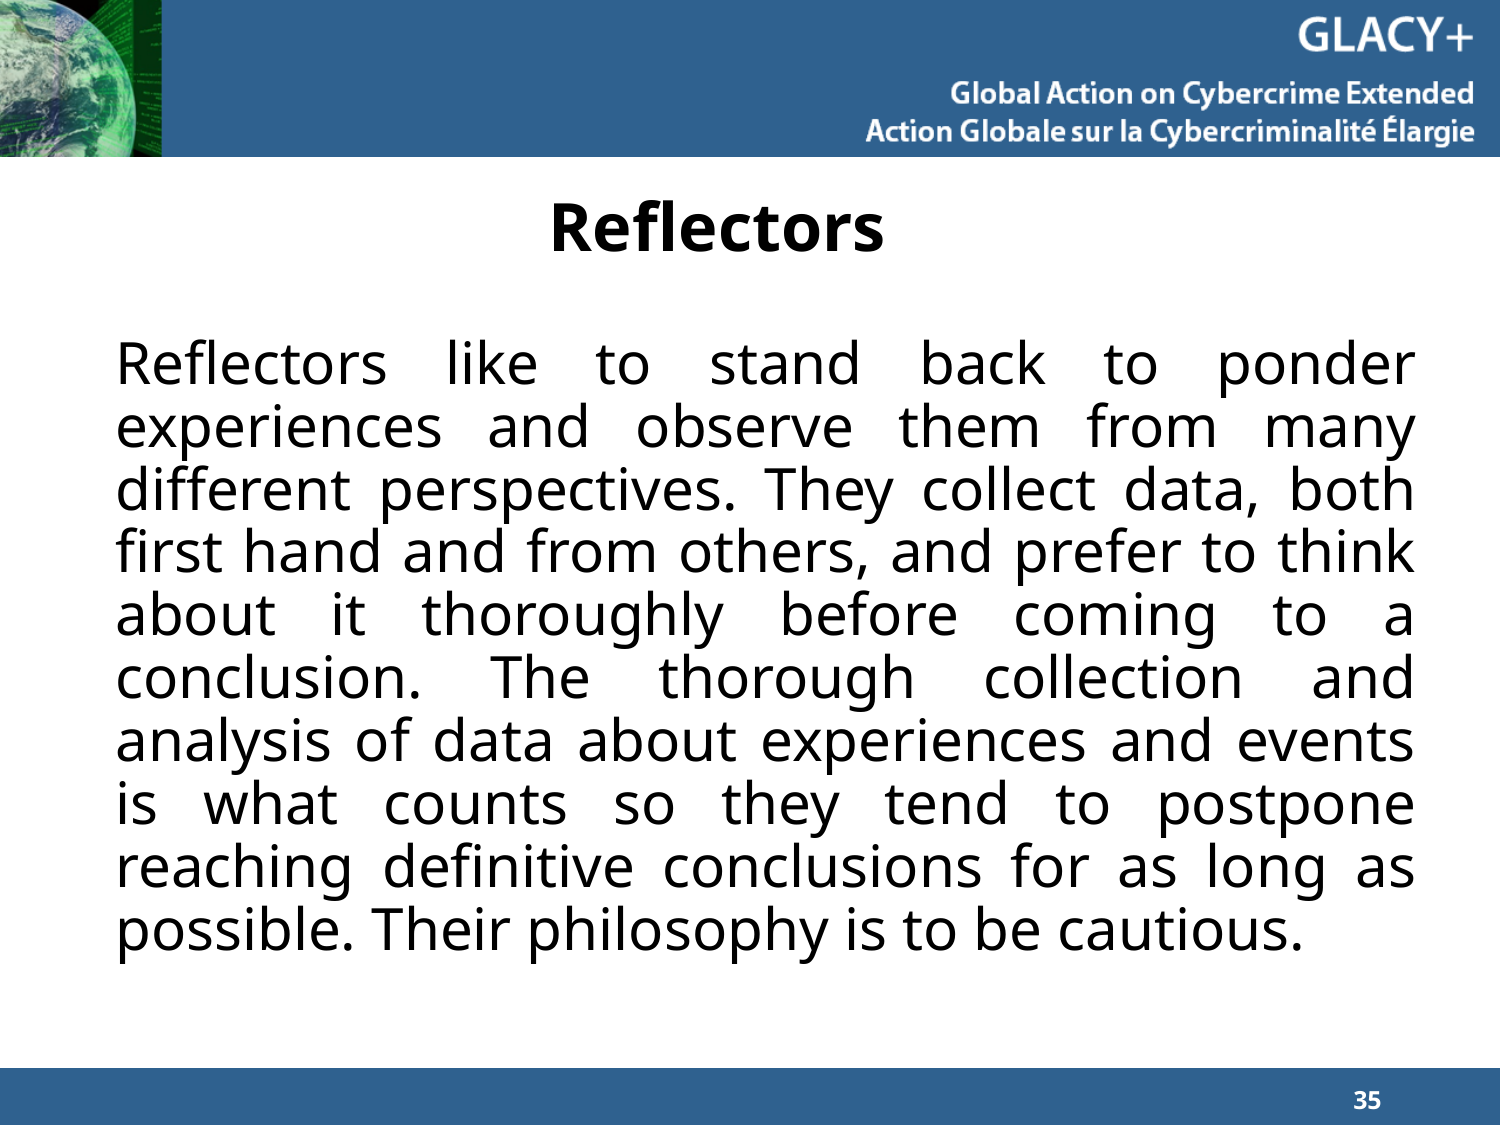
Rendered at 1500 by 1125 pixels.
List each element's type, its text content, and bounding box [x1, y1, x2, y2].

list Reflectors like to stand back to ponder experiences and observe them from many different perspectives. They collect data, both first hand and from others, and prefer to think about it thoroughly before coming to a conclusion. The thorough collection and analysis of data about experiences and events is what counts so they tend to postpone reaching definitive conclusions for as long as possible. Their philosophy is to be cautious. [100, 326, 1432, 1028]
picture [0, 0, 1500, 157]
slide_number 35 [1059, 1071, 1397, 1125]
title Reflectors [0, 154, 1449, 305]
